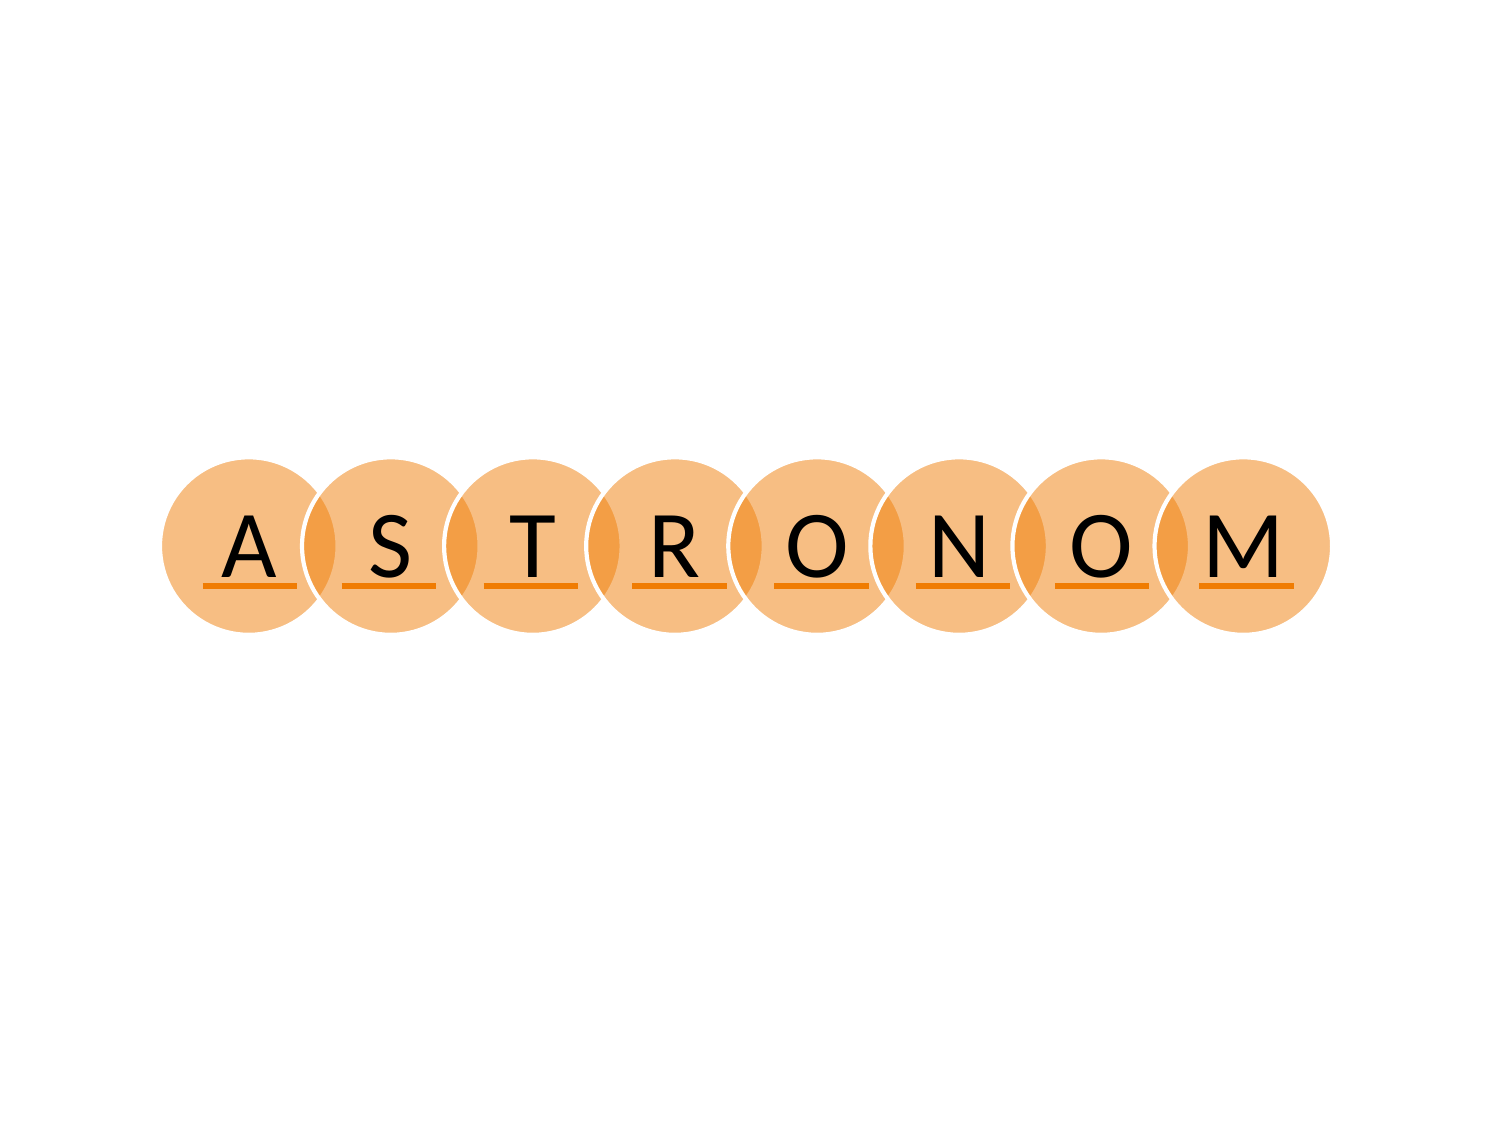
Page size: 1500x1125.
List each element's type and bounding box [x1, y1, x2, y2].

text_box [159, 207, 1333, 885]
